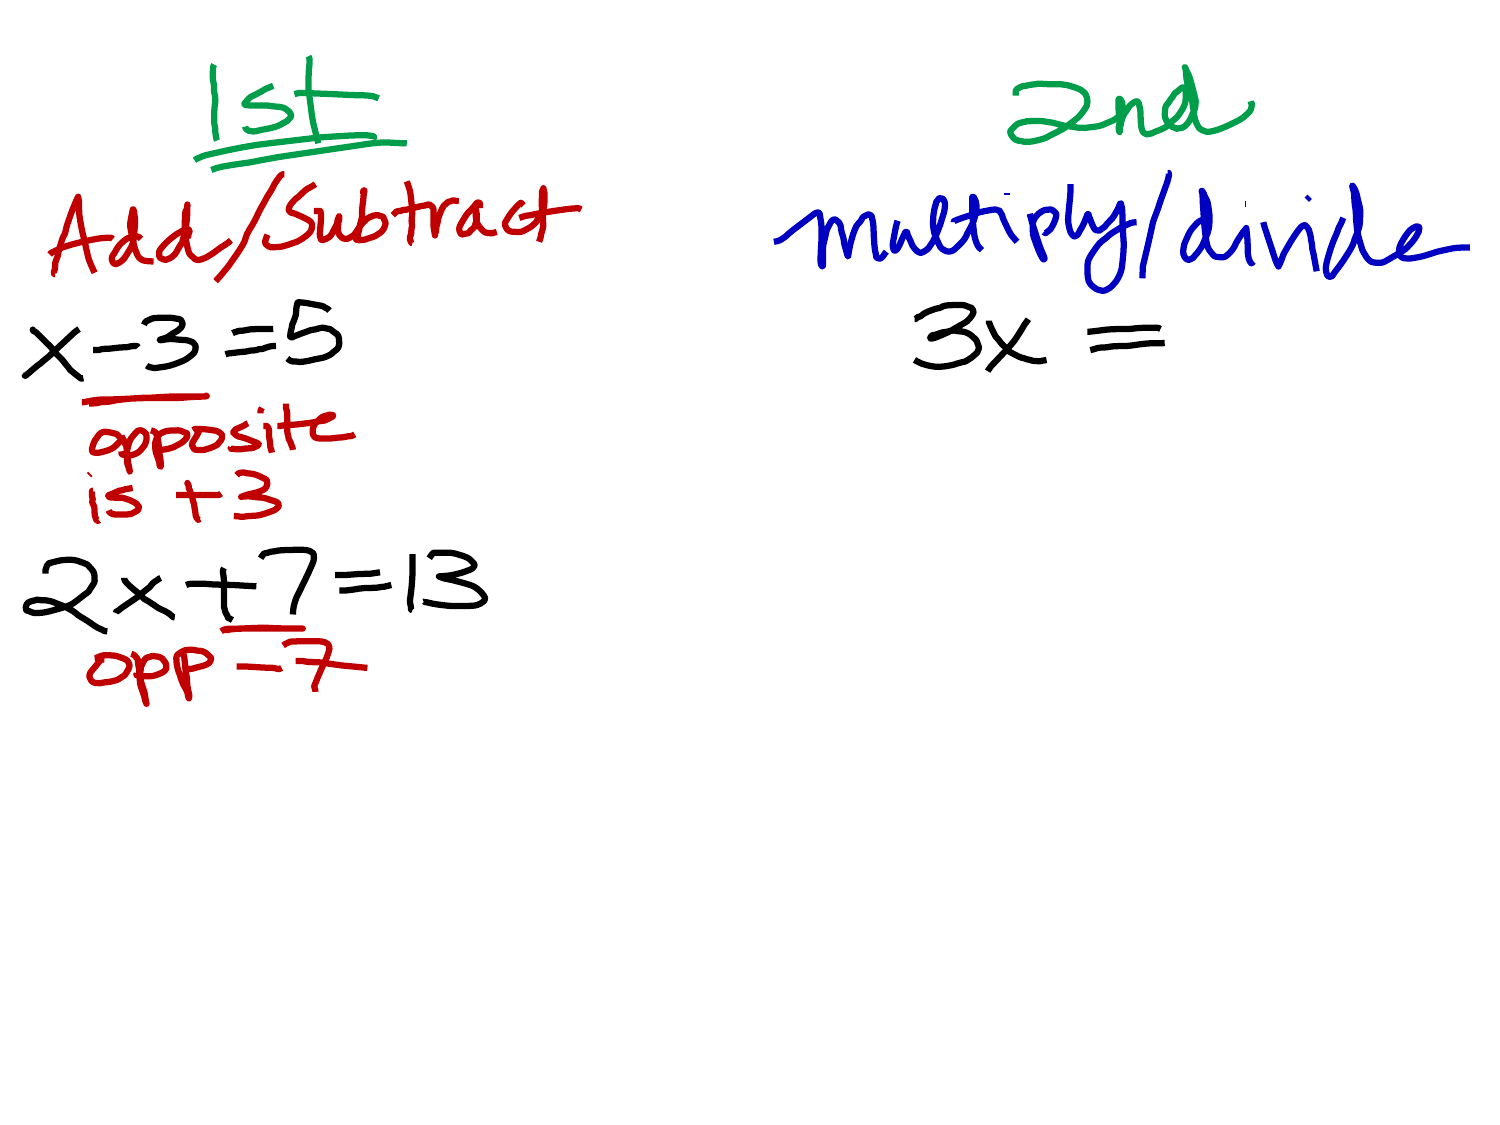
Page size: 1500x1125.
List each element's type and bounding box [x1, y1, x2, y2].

text_box [158, 203, 232, 261]
text_box [406, 181, 413, 208]
text_box [259, 549, 315, 615]
text_box [914, 304, 980, 368]
text_box [232, 328, 274, 334]
text_box [49, 236, 114, 256]
text_box [115, 577, 162, 614]
text_box [120, 429, 148, 473]
text_box [504, 202, 544, 243]
text_box [1325, 184, 1470, 278]
text_box [308, 95, 318, 137]
text_box [773, 211, 887, 268]
text_box [409, 211, 414, 244]
text_box [225, 345, 277, 356]
text_box [111, 208, 154, 265]
text_box [263, 425, 273, 453]
text_box [212, 64, 218, 141]
text_box [88, 654, 131, 684]
text_box [339, 584, 392, 592]
text_box [227, 584, 257, 588]
text_box [423, 551, 486, 607]
text_box [229, 422, 260, 451]
text_box [294, 92, 379, 100]
text_box [140, 593, 175, 619]
text_box [282, 640, 331, 692]
text_box [81, 394, 208, 405]
text_box [1029, 208, 1057, 261]
text_box [150, 429, 189, 468]
text_box [1007, 339, 1047, 363]
text_box [215, 173, 285, 282]
text_box [211, 141, 407, 171]
text_box [519, 207, 582, 219]
text_box [1087, 326, 1161, 333]
text_box [892, 197, 983, 254]
text_box [286, 301, 340, 363]
text_box [53, 246, 96, 275]
text_box [243, 85, 292, 133]
text_box [175, 648, 212, 700]
text_box [236, 665, 282, 670]
text_box [286, 428, 294, 451]
text_box [264, 183, 316, 249]
text_box [91, 430, 121, 454]
text_box [277, 414, 356, 440]
text_box [194, 134, 375, 161]
text_box [313, 210, 356, 241]
text_box [193, 492, 222, 496]
text_box [986, 318, 1030, 372]
text_box [988, 320, 1013, 348]
text_box [1067, 184, 1137, 292]
text_box [130, 653, 168, 705]
text_box [25, 559, 108, 633]
text_box [1182, 190, 1254, 265]
text_box [93, 345, 139, 351]
text_box [123, 577, 142, 594]
text_box [186, 482, 201, 521]
text_box [32, 328, 54, 351]
text_box [220, 627, 304, 632]
text_box [185, 582, 223, 586]
text_box [307, 55, 313, 92]
text_box [233, 471, 280, 518]
text_box [355, 189, 387, 242]
text_box [971, 196, 978, 213]
text_box [54, 352, 84, 380]
text_box [285, 403, 290, 424]
text_box [107, 487, 140, 516]
text_box [58, 195, 86, 248]
text_box [953, 208, 1018, 243]
text_box [143, 317, 197, 369]
text_box [191, 428, 223, 451]
text_box [392, 199, 459, 237]
text_box [1141, 172, 1170, 279]
text_box [409, 554, 414, 611]
text_box [540, 187, 546, 212]
text_box [335, 571, 381, 576]
text_box [91, 489, 100, 522]
text_box [24, 328, 80, 377]
text_box [222, 567, 233, 621]
text_box [295, 660, 368, 669]
text_box [458, 201, 497, 236]
text_box [1009, 66, 1253, 143]
text_box [1262, 221, 1318, 272]
text_box [1090, 342, 1165, 351]
